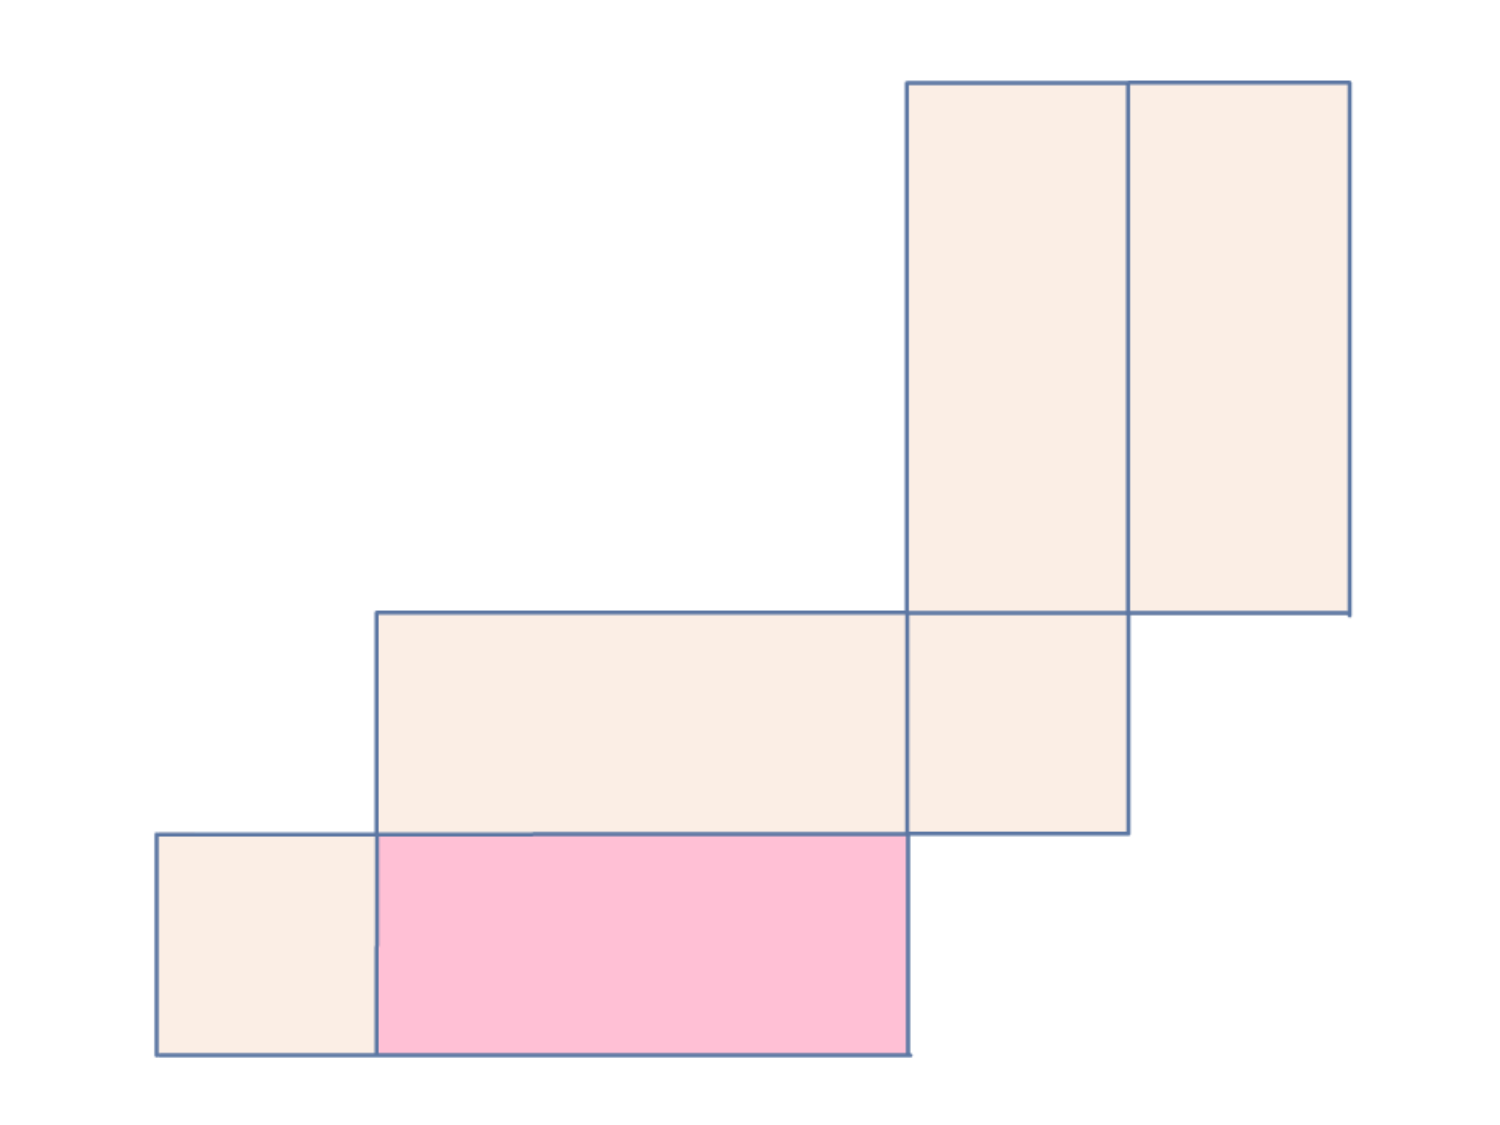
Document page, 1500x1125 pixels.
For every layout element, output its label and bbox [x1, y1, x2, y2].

picture [135, 63, 1376, 1071]
